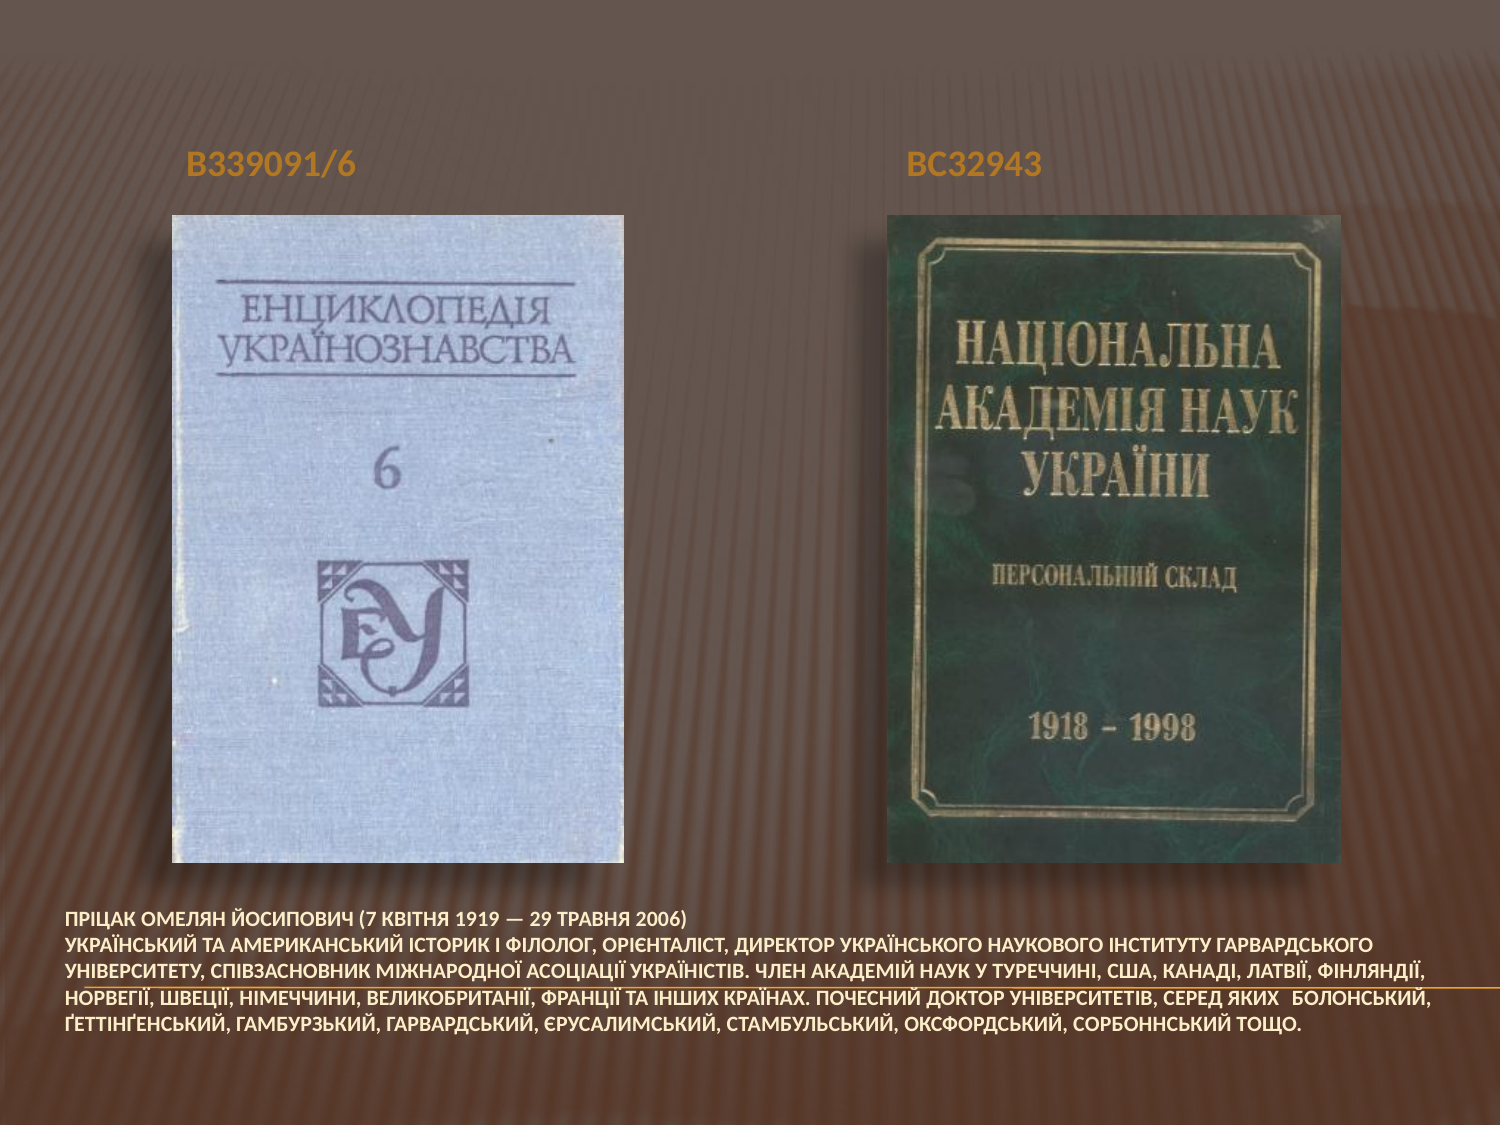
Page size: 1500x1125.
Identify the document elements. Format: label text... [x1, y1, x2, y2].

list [887, 215, 1342, 863]
list ВС32943 [891, 109, 1341, 215]
title Пріцак Омелян Йосипович (7 квітня 1919 — 29 травня 2006) український та американський історик і філолог, орієнталіст, директор Українського наукового інституту Гарвардського університету, співзасновник Міжнародної асоціації україністів. Член академій наук у Туреччині, США, Канаді, Латвії, Фінляндії, Норвегії, Швеції, Німеччини, Великобританії, Франції та інших країнах. Почесний доктор університетів, серед яких Болонський, Ґеттінґенський, Гамбурзький, Гарвардський, Єрусалимський, Стамбульський, Оксфордський, Сорбоннський тощо. [50, 869, 1463, 1071]
list В339091/6 [171, 109, 621, 215]
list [171, 215, 625, 863]
